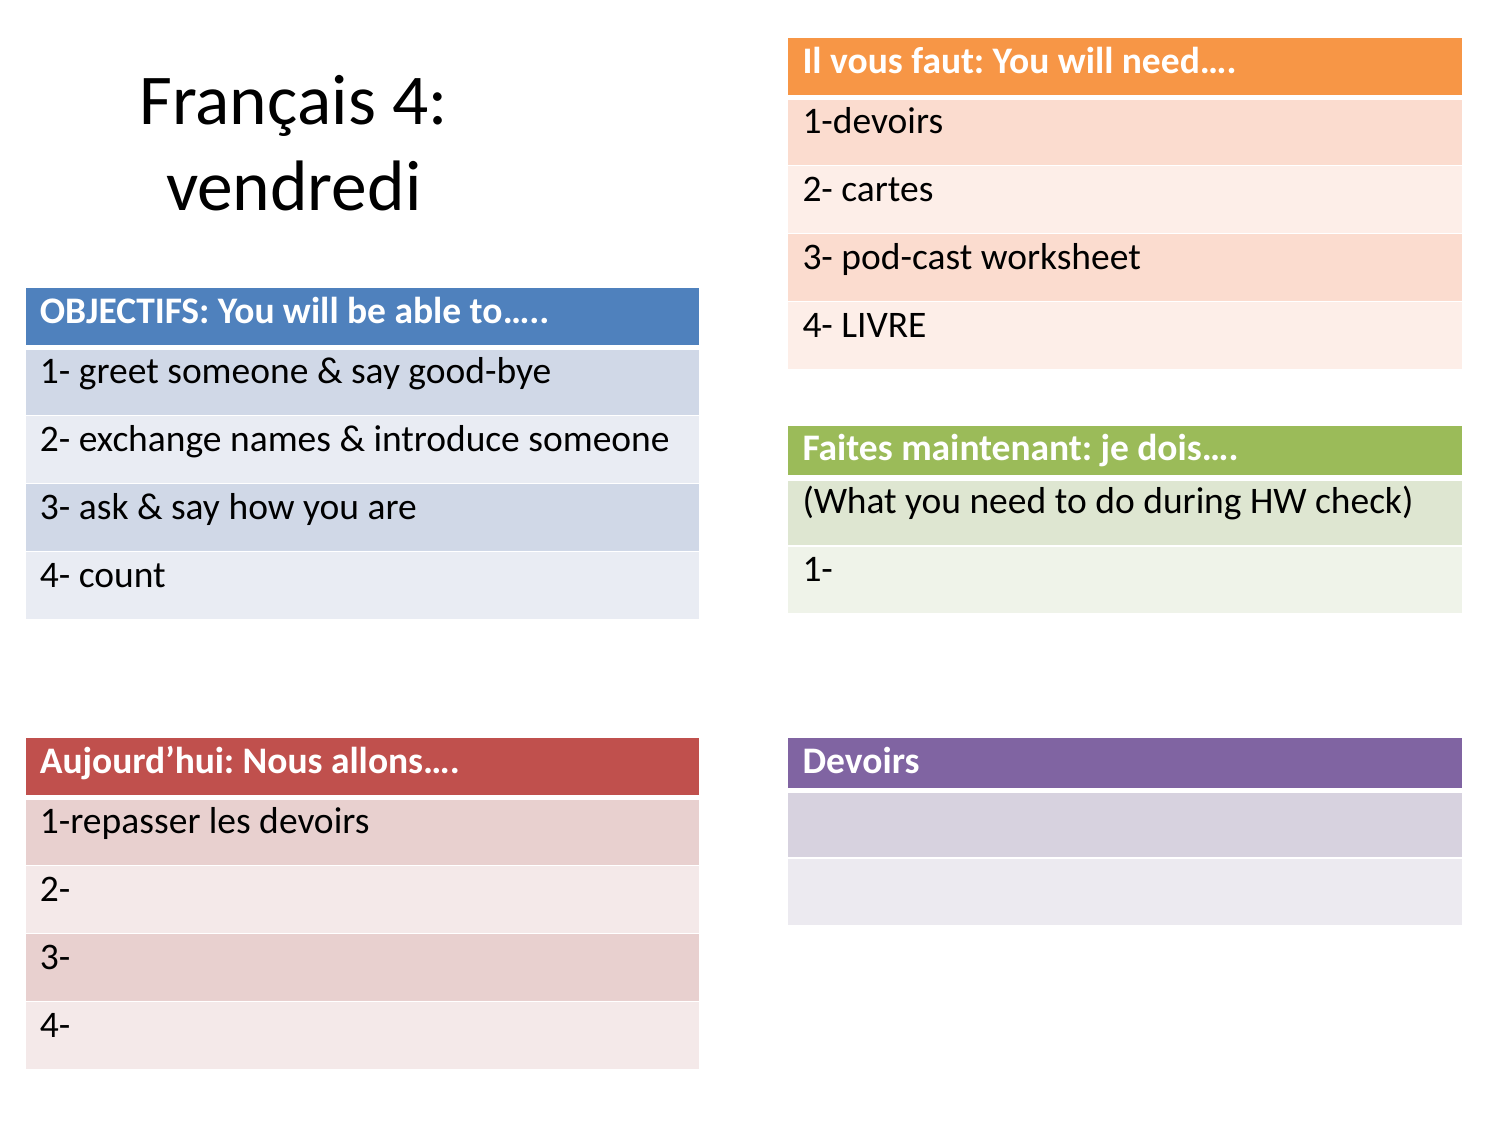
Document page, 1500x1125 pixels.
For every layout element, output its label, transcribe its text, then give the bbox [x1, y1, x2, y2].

table_cell [788, 859, 1462, 925]
table_cell 2- exchange names & introduce someone [26, 416, 699, 483]
table_cell 3- [26, 934, 699, 1001]
table_cell 3- pod-cast worksheet [788, 234, 1462, 301]
table_header Faites maintenant: je dois…. [788, 426, 1462, 475]
table_cell 1- [788, 547, 1462, 613]
table_header Aujourd’hui: Nous allons…. [26, 738, 699, 795]
table_cell 3- ask & say how you are [26, 484, 699, 551]
table_header Il vous faut: You will need…. [788, 38, 1462, 95]
table_cell 1-repasser les devoirs [26, 800, 699, 865]
table_header Devoirs [788, 738, 1462, 788]
table_cell 4- [26, 1002, 699, 1069]
title Français 4: vendredi [75, 45, 513, 233]
table_cell 1- greet someone & say good-bye [26, 350, 699, 415]
table_cell 2- cartes [788, 166, 1462, 233]
table_header OBJECTIFS: You will be able to….. [26, 288, 699, 345]
table_cell 2- [26, 866, 699, 933]
table_cell (What you need to do during HW check) [788, 481, 1462, 545]
table_cell [788, 793, 1462, 857]
table_cell 4- count [26, 552, 699, 619]
table_cell 1-devoirs [788, 100, 1462, 165]
table_cell 4- LIVRE [788, 302, 1462, 369]
